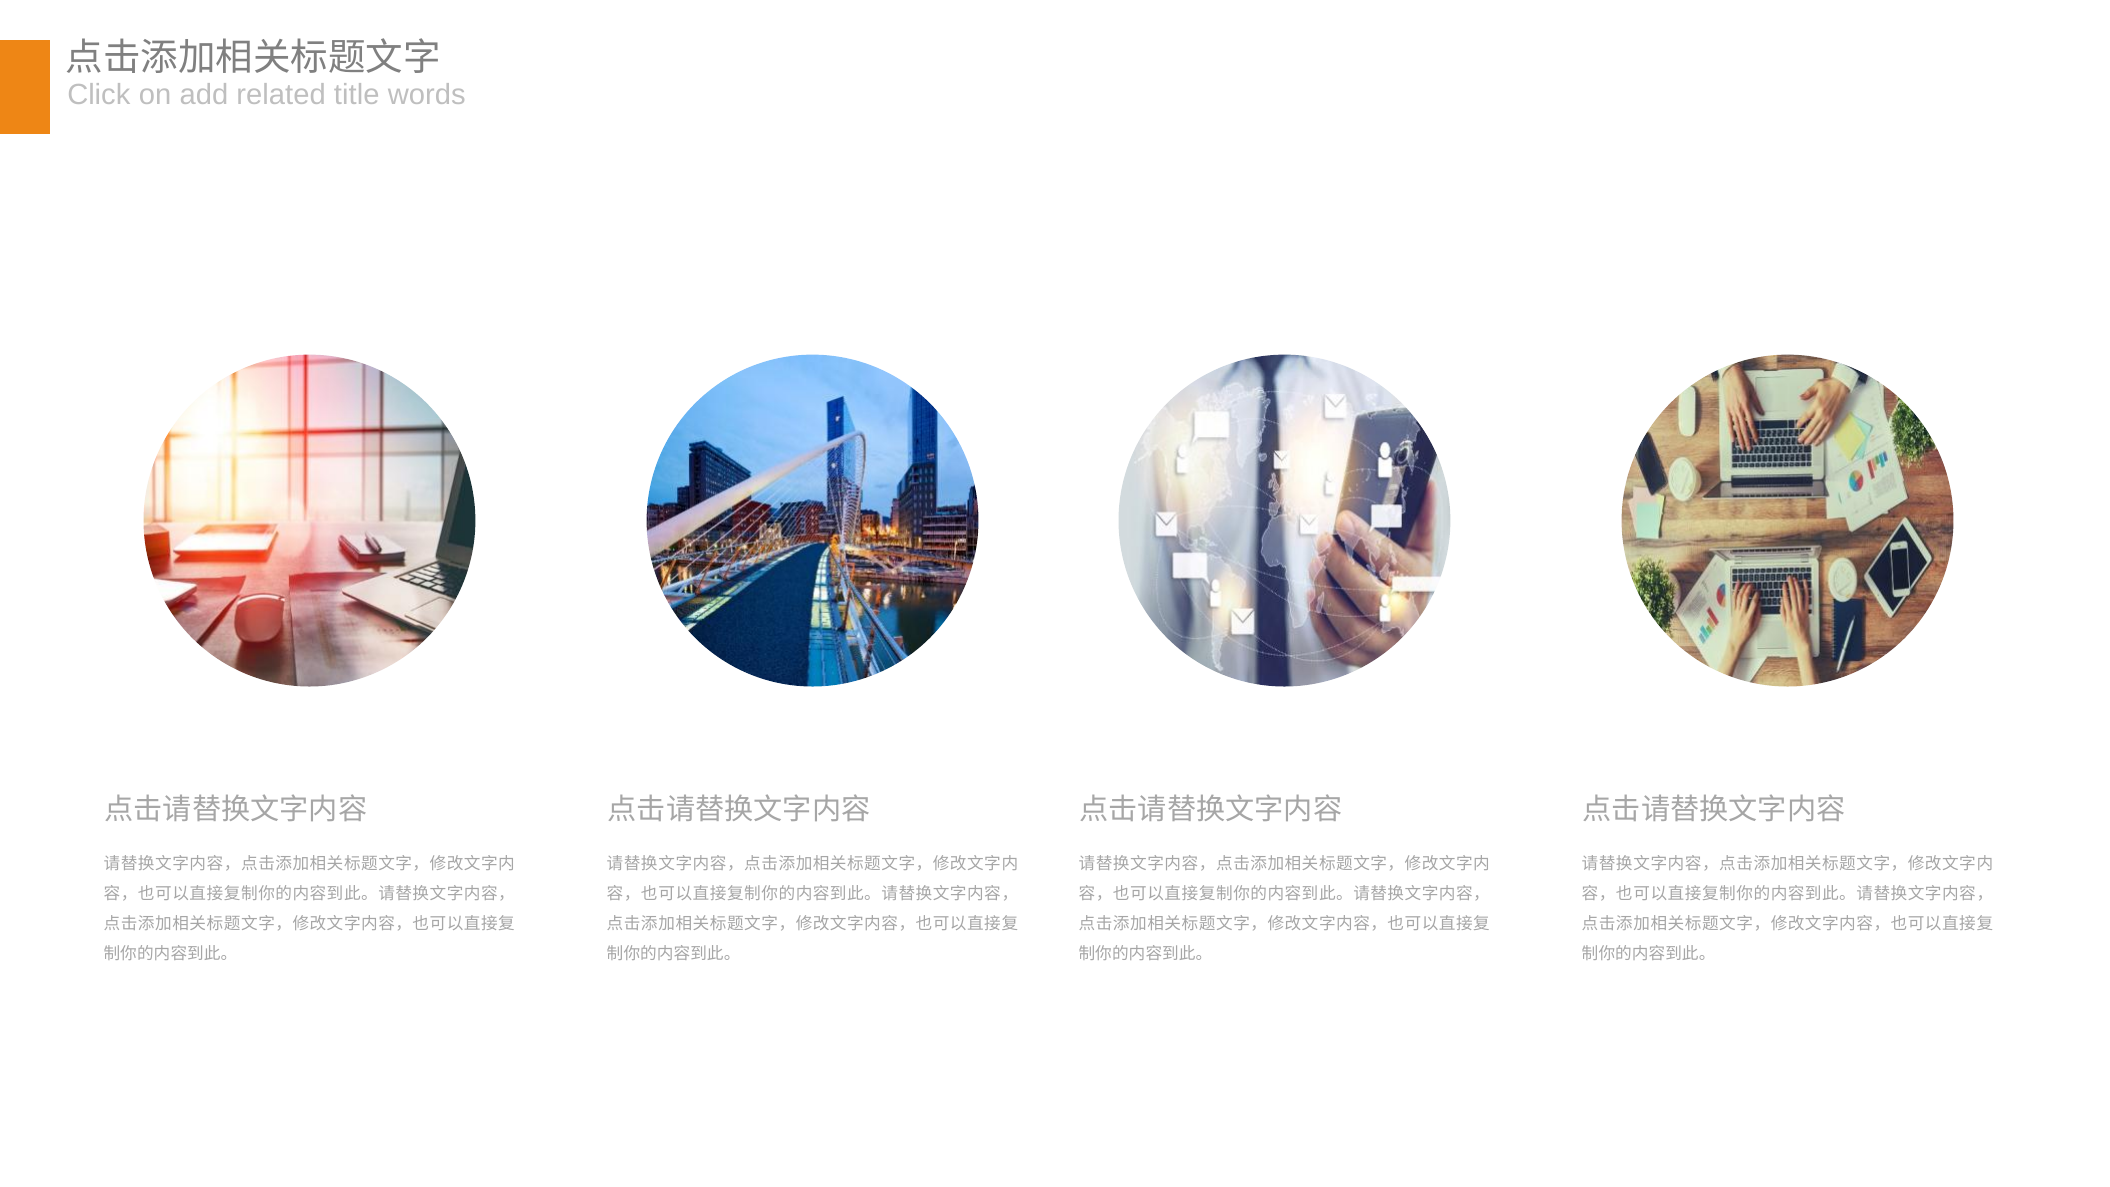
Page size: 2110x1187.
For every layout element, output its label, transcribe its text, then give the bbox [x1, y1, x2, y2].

text_box 点击请替换文字内容 [1566, 782, 1863, 834]
text_box 请替换文字内容，点击添加相关标题文字，修改文字内容，也可以直接复制你的内容到此。请替换文字内容，点击添加相关标题文字，修改文字内容，也可以直接复制你的内容到此。 [87, 834, 532, 971]
text_box [645, 353, 980, 537]
text_box 点击请替换文字内容 [1063, 782, 1360, 834]
text_box 点击请替换文字内容 [591, 782, 888, 834]
text_box 请替换文字内容，点击添加相关标题文字，修改文字内容，也可以直接复制你的内容到此。请替换文字内容，点击添加相关标题文字，修改文字内容，也可以直接复制你的内容到此。 [1565, 834, 2010, 971]
text_box 请替换文字内容，点击添加相关标题文字，修改文字内容，也可以直接复制你的内容到此。请替换文字内容，点击添加相关标题文字，修改文字内容，也可以直接复制你的内容到此。 [1062, 834, 1507, 971]
text_box [142, 353, 477, 537]
text_box [143, 538, 476, 688]
text_box 点击添加相关标题文字 [49, 25, 524, 97]
text_box Click on add related title words [51, 67, 488, 119]
text_box [1620, 353, 1955, 537]
text_box 请替换文字内容，点击添加相关标题文字，修改文字内容，也可以直接复制你的内容到此。请替换文字内容，点击添加相关标题文字，修改文字内容，也可以直接复制你的内容到此。 [590, 834, 1035, 971]
text_box 点击请替换文字内容 [88, 782, 385, 834]
text_box [1621, 538, 1954, 688]
text_box [1117, 353, 1452, 537]
text_box [1118, 538, 1451, 688]
text_box [646, 538, 979, 688]
